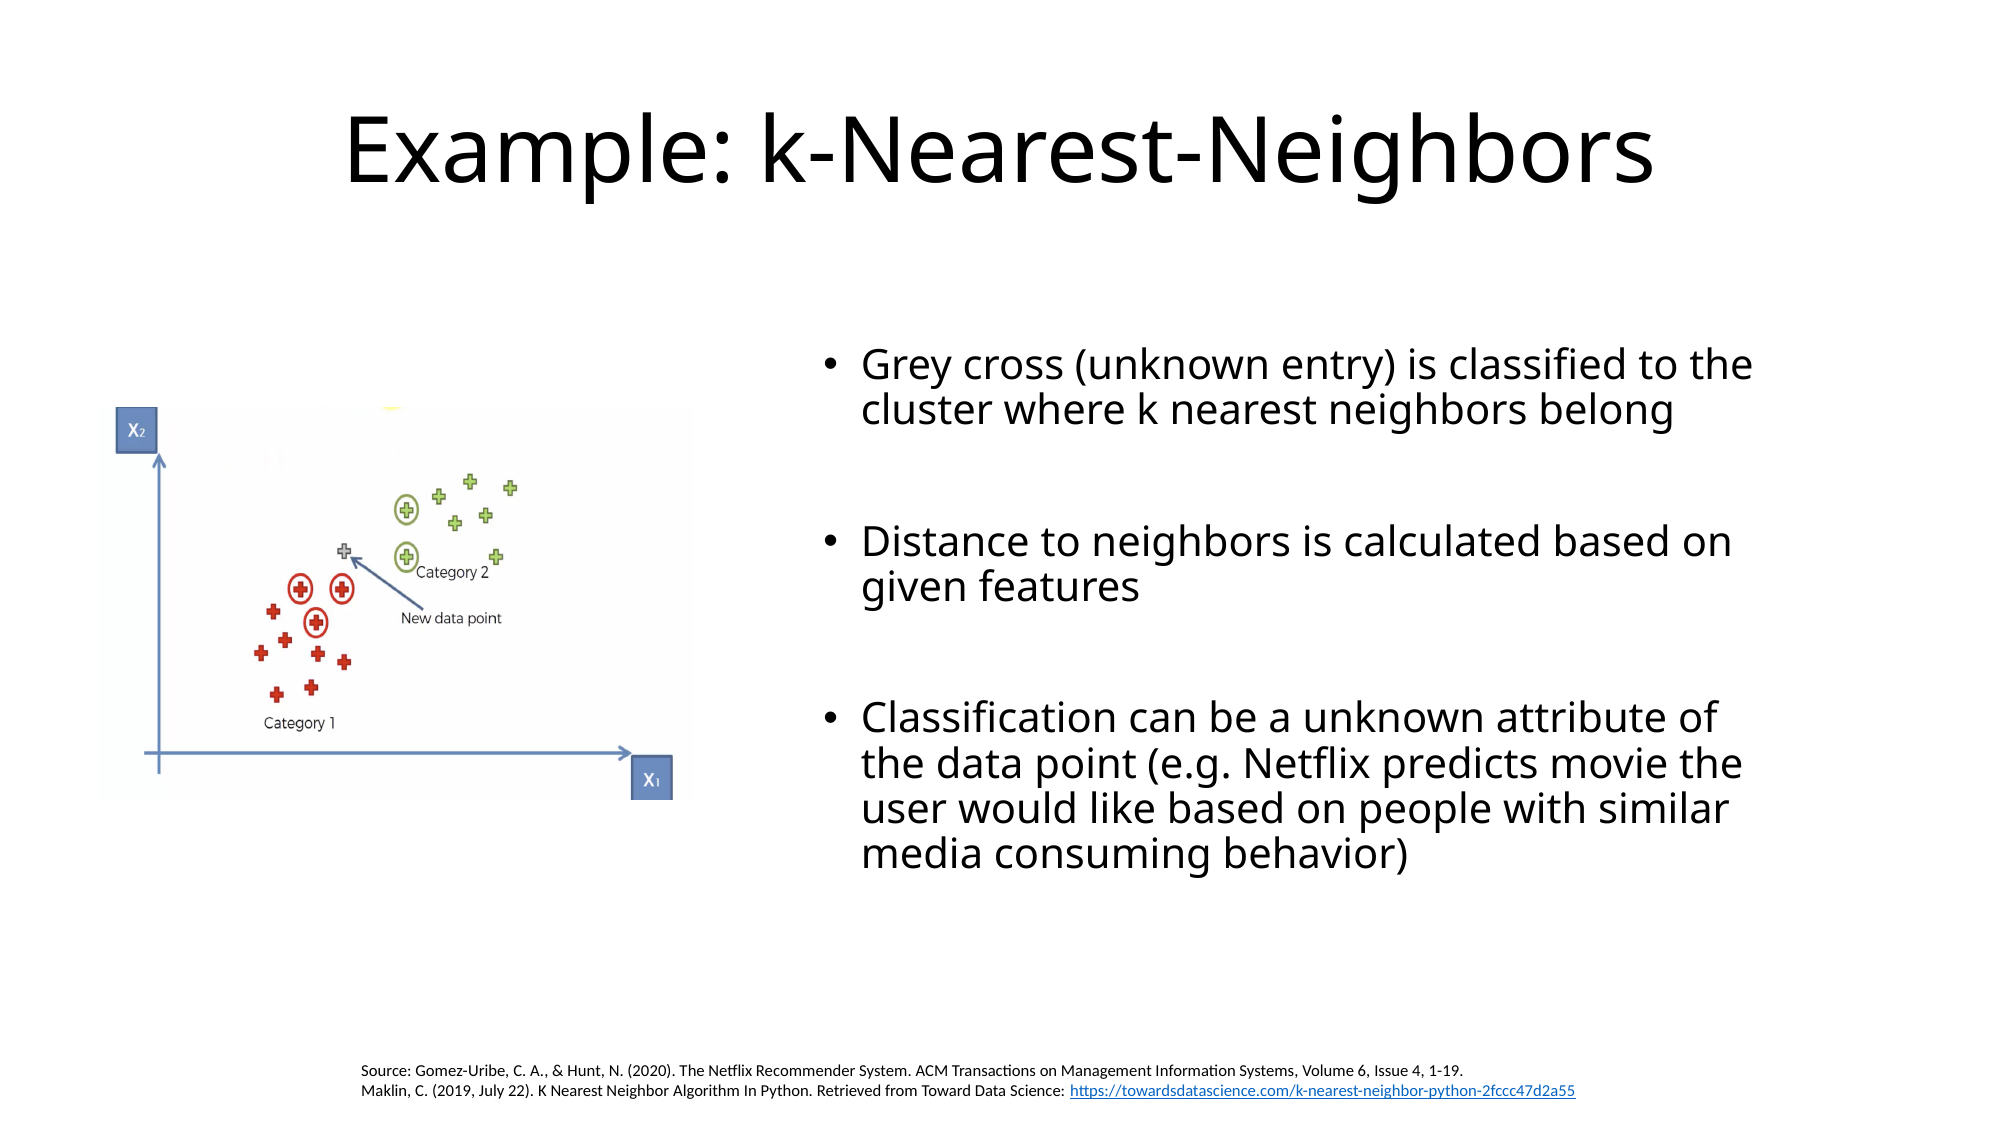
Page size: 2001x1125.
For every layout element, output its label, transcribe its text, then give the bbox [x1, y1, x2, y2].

title Example: k-Nearest-Neighbors [137, 44, 1863, 262]
list Grey cross (unknown entry) is classified to the cluster where k nearest neighbors belong Distance to neighbors is calculated based on given features Classification can be a unknown attribute of the data point (e.g. Netflix predicts movie the user would like based on people with similar media consuming behavior) [808, 335, 1808, 939]
picture [97, 407, 693, 800]
text_box Source: Gomez-Uribe, C. A., & Hunt, N. (2020). The Netflix Recommender System. ACM Transactions on Management Information Systems, Volume 6, Issue 4, 1-19. Maklin, C. (2019, July 22). K Nearest Neighbor Algorithm In Python. Retrieved from Toward Data Science: https://towardsdatascience.com/k-nearest-neighbor-python-2fccc47d2a55 [346, 1052, 1654, 1108]
